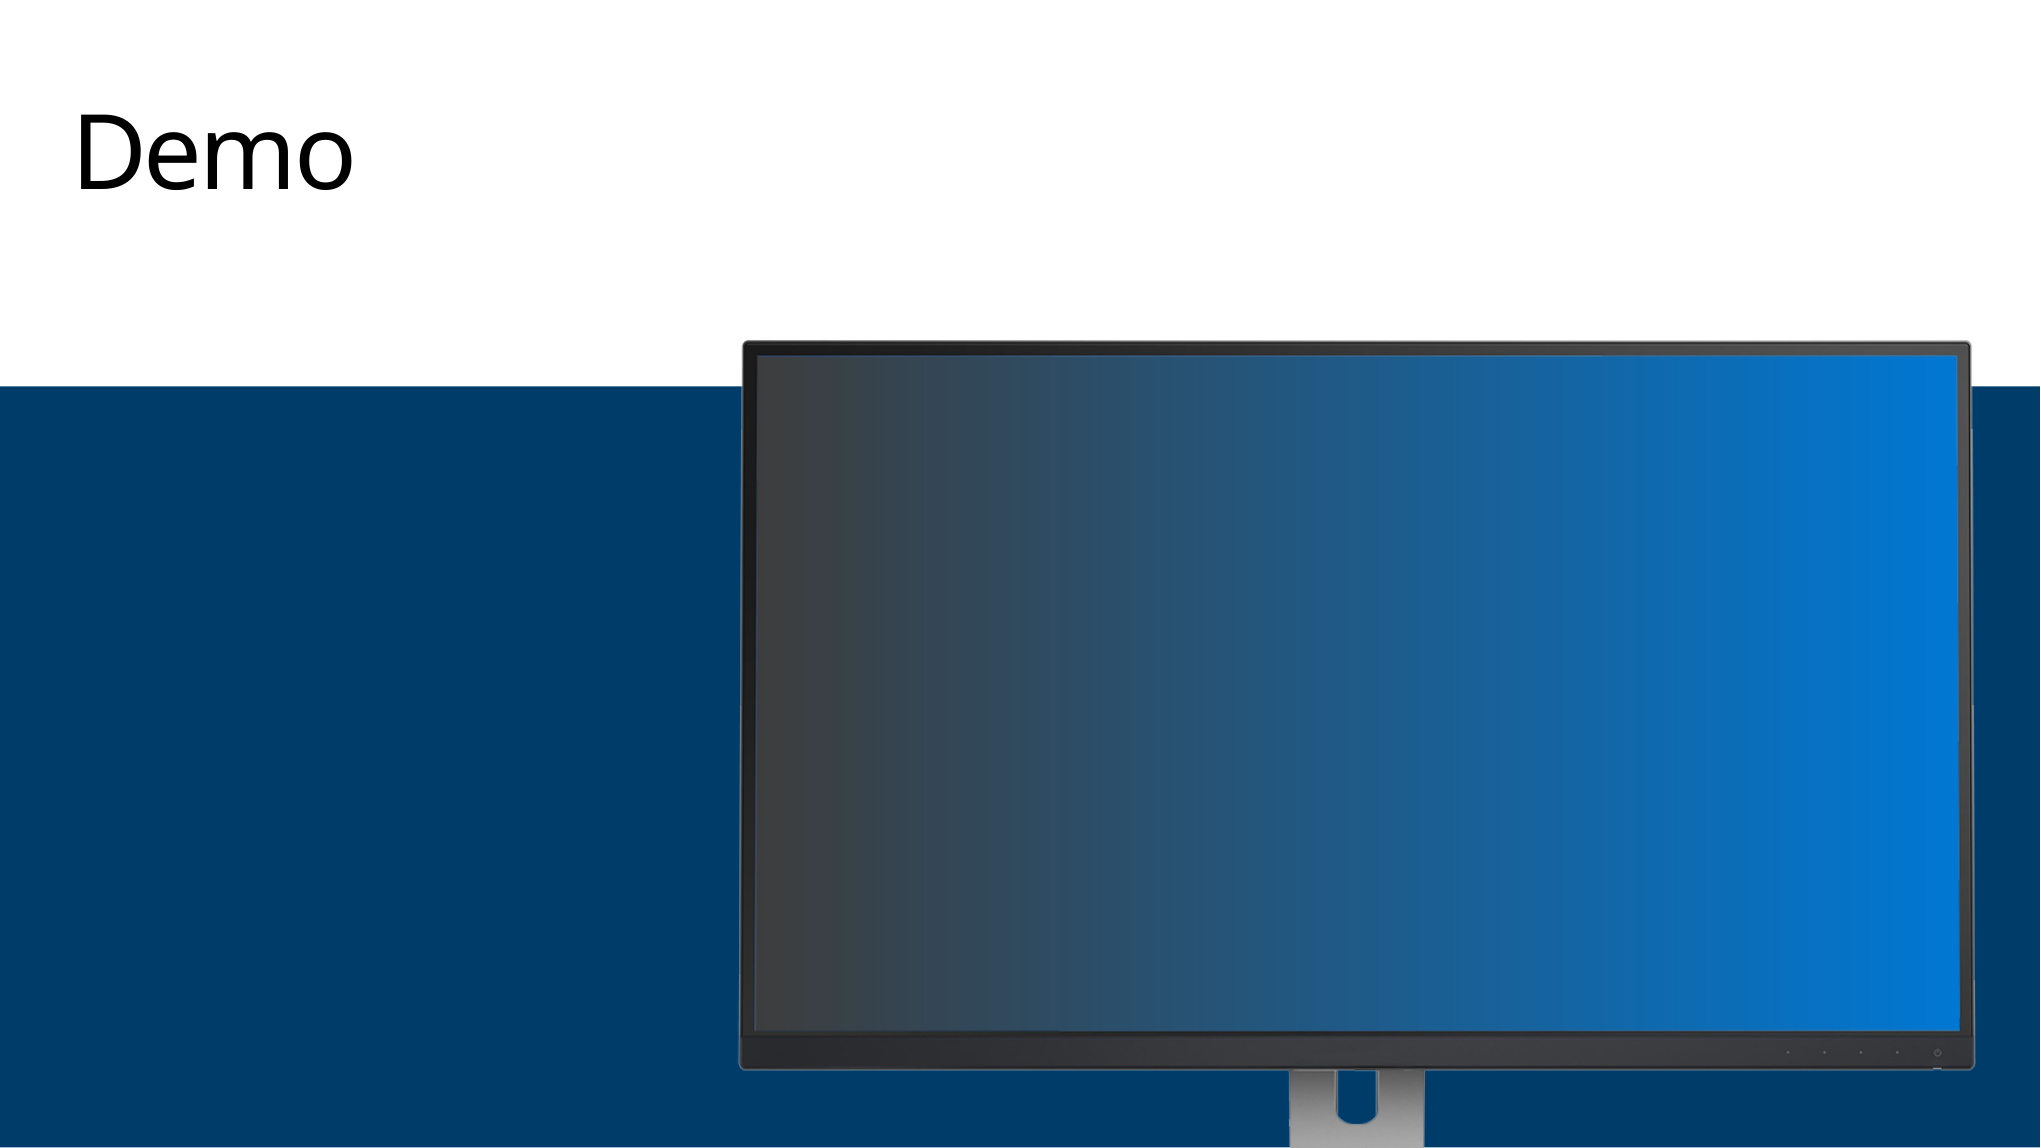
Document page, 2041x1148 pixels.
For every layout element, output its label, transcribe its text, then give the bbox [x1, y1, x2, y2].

picture [722, 306, 1992, 1148]
title Demo [71, 72, 1969, 198]
